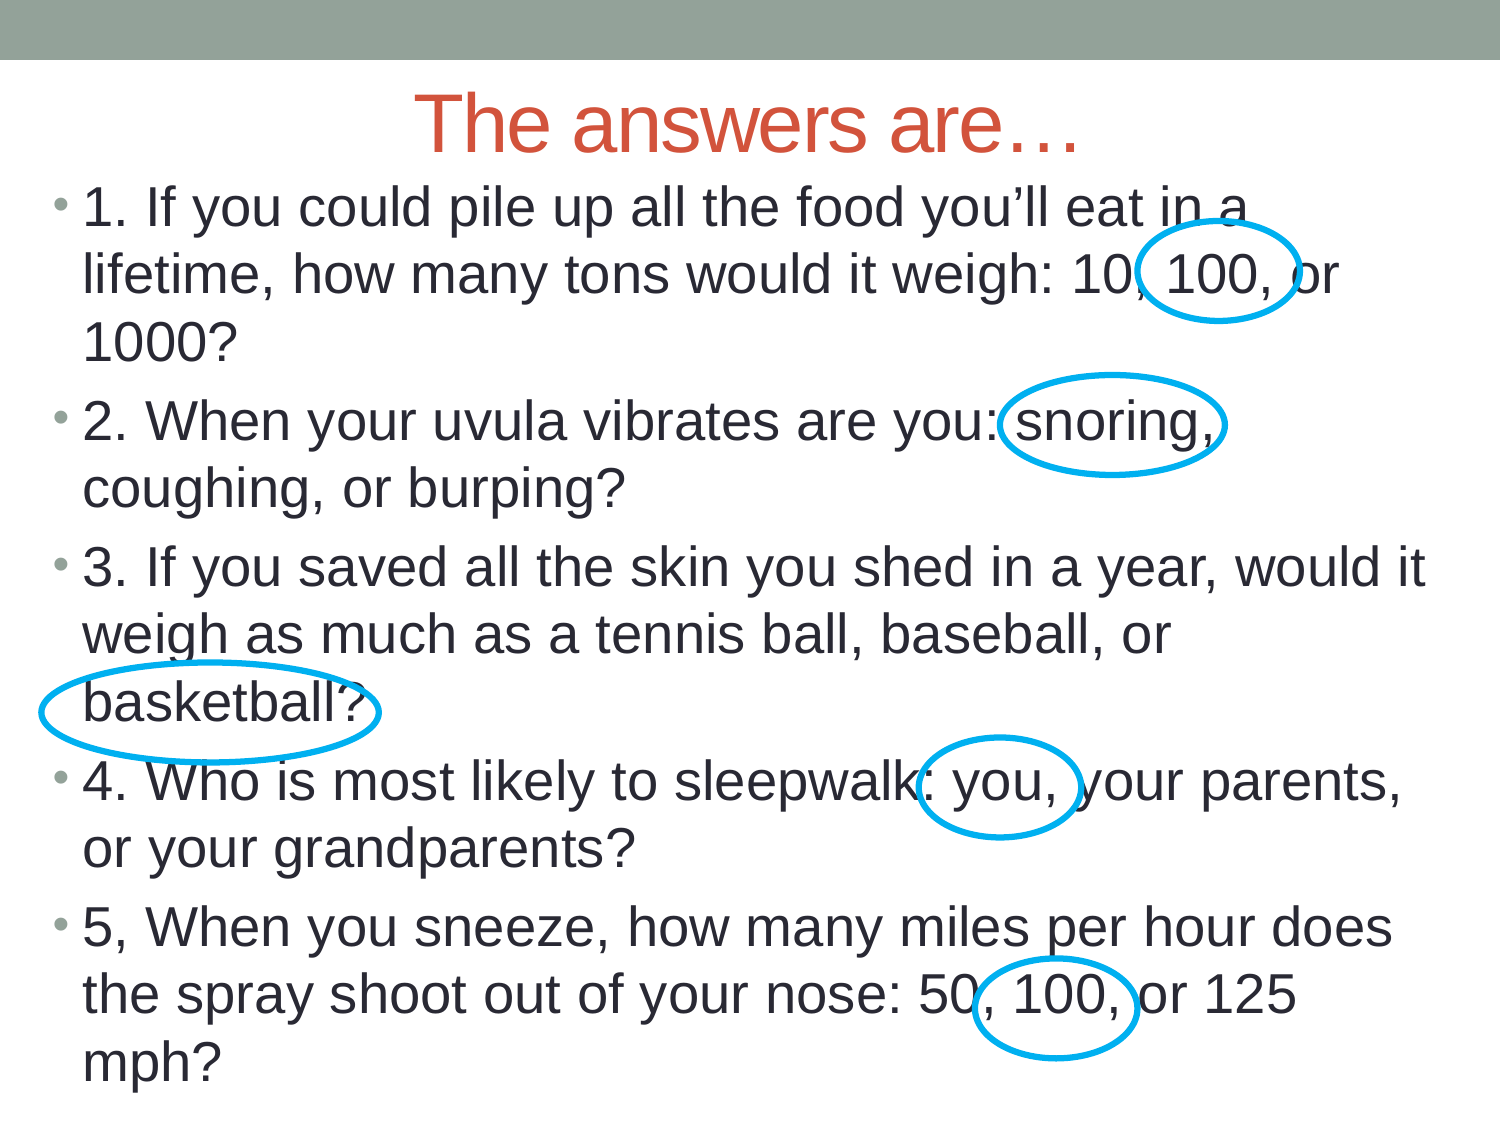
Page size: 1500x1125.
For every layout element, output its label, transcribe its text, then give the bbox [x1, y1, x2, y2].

text_box [1135, 218, 1303, 324]
title The answers are… [75, 37, 1425, 162]
list 1. If you could pile up all the food you’ll eat in a lifetime, how many tons would it weigh: 10, 100, or 1000? 2. When your uvula vibrates are you: snoring, coughing, or burping? 3. If you saved all the skin you shed in a year, would it weigh as much as a tennis ball, baseball, or basketball? 4. Who is most likely to sleepwalk: you, your parents, or your grandparents? 5, When you sneeze, how many miles per hour does the spray shoot out of your nose: 50, 100, or 125 mph? [37, 162, 1463, 1038]
text_box [972, 956, 1140, 1061]
text_box [997, 372, 1228, 478]
text_box [916, 735, 1084, 840]
text_box [39, 660, 381, 765]
